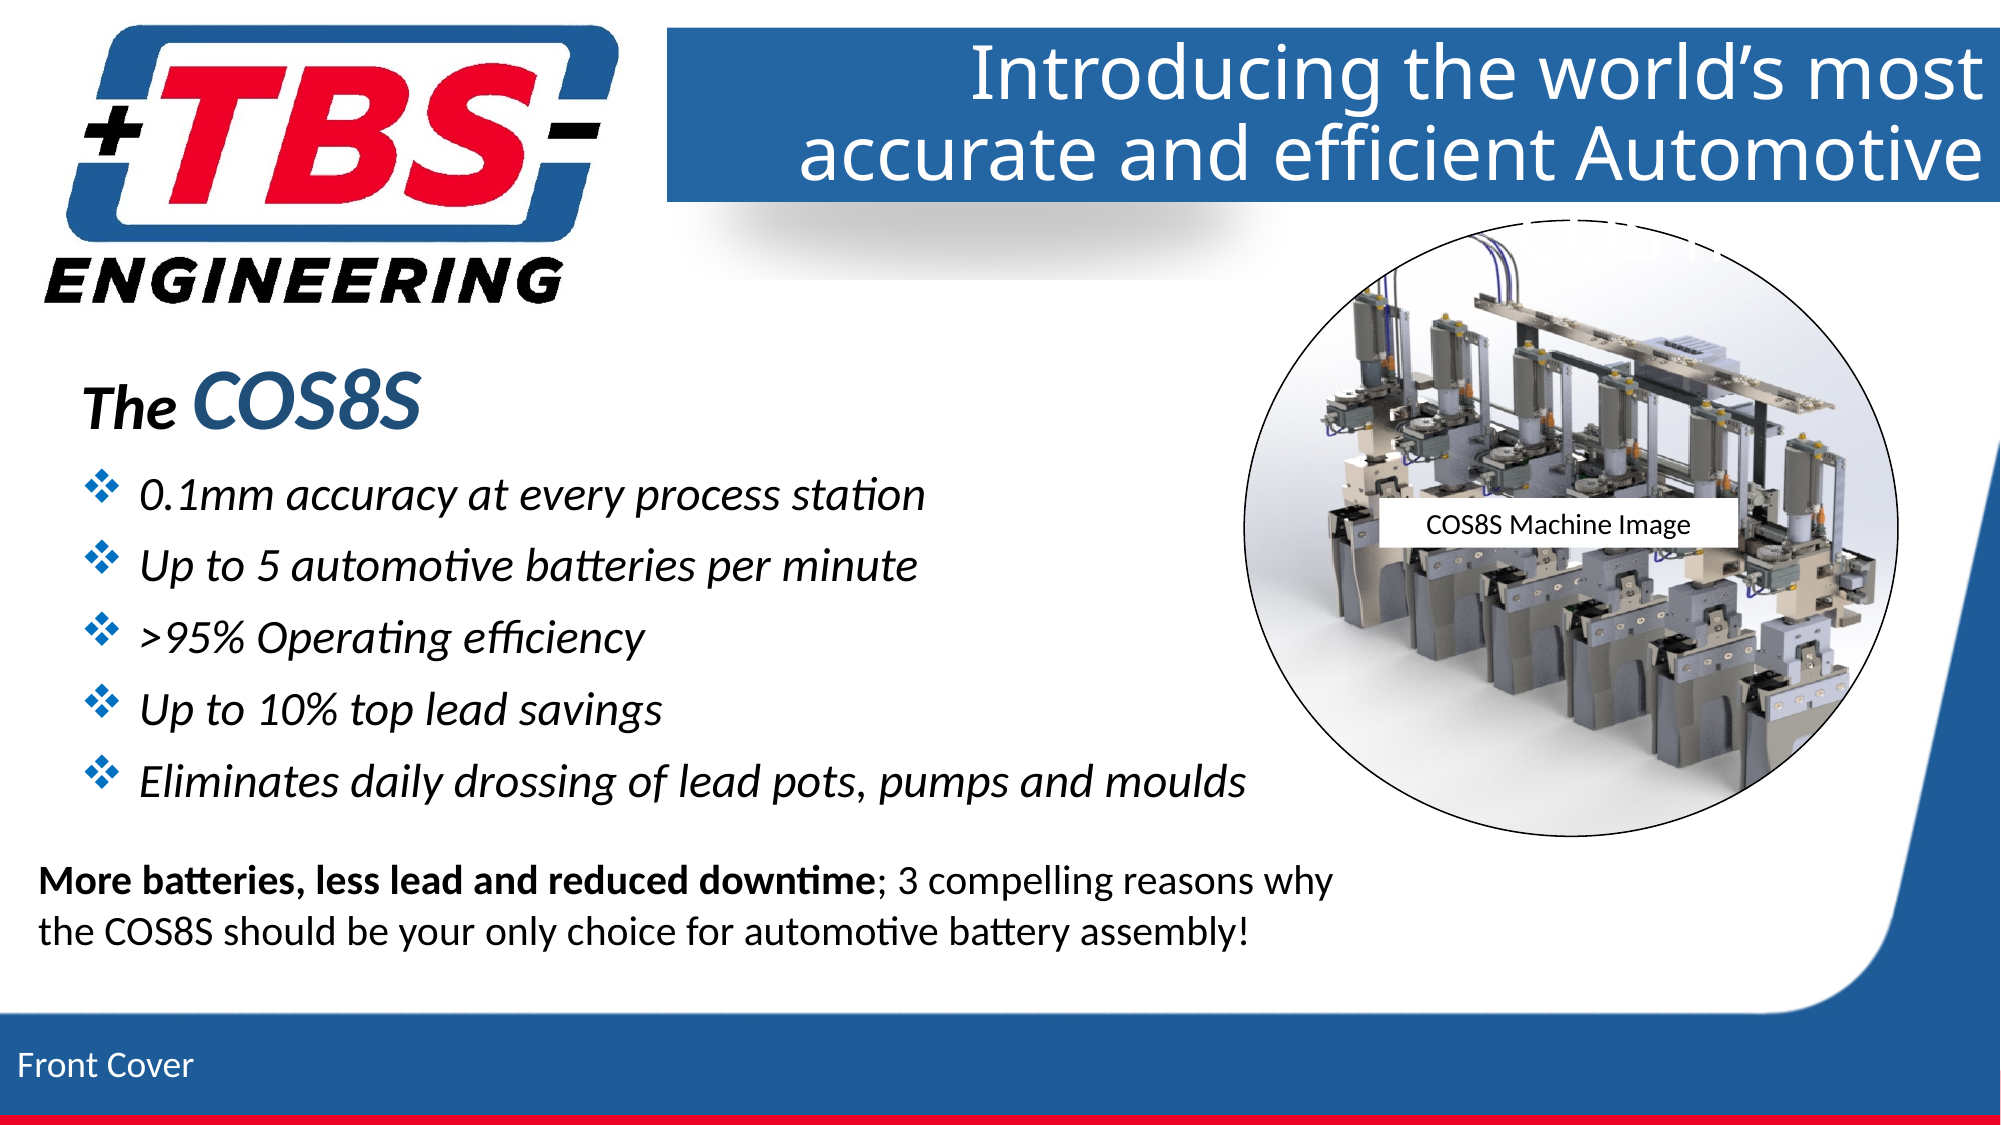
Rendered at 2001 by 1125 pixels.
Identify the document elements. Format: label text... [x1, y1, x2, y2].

text_box More batteries, less lead and reduced downtime; 3 compelling reasons why the COS8S should be your only choice for automotive battery assembly! [23, 845, 1357, 961]
picture [0, 4, 667, 323]
picture [0, 220, 2000, 1115]
text_box Front Cover [0, 1032, 212, 1092]
text_box The COS8S 0.1mm accuracy at every process station Up to 5 automotive batteries per minute >95% Operating efficiency Up to 10% top lead savings Eliminates daily drossing of lead pots, pumps and moulds [65, 346, 1244, 826]
text_box Introducing the world’s most accurate and efficient Automotive COS machine [667, 27, 2000, 202]
